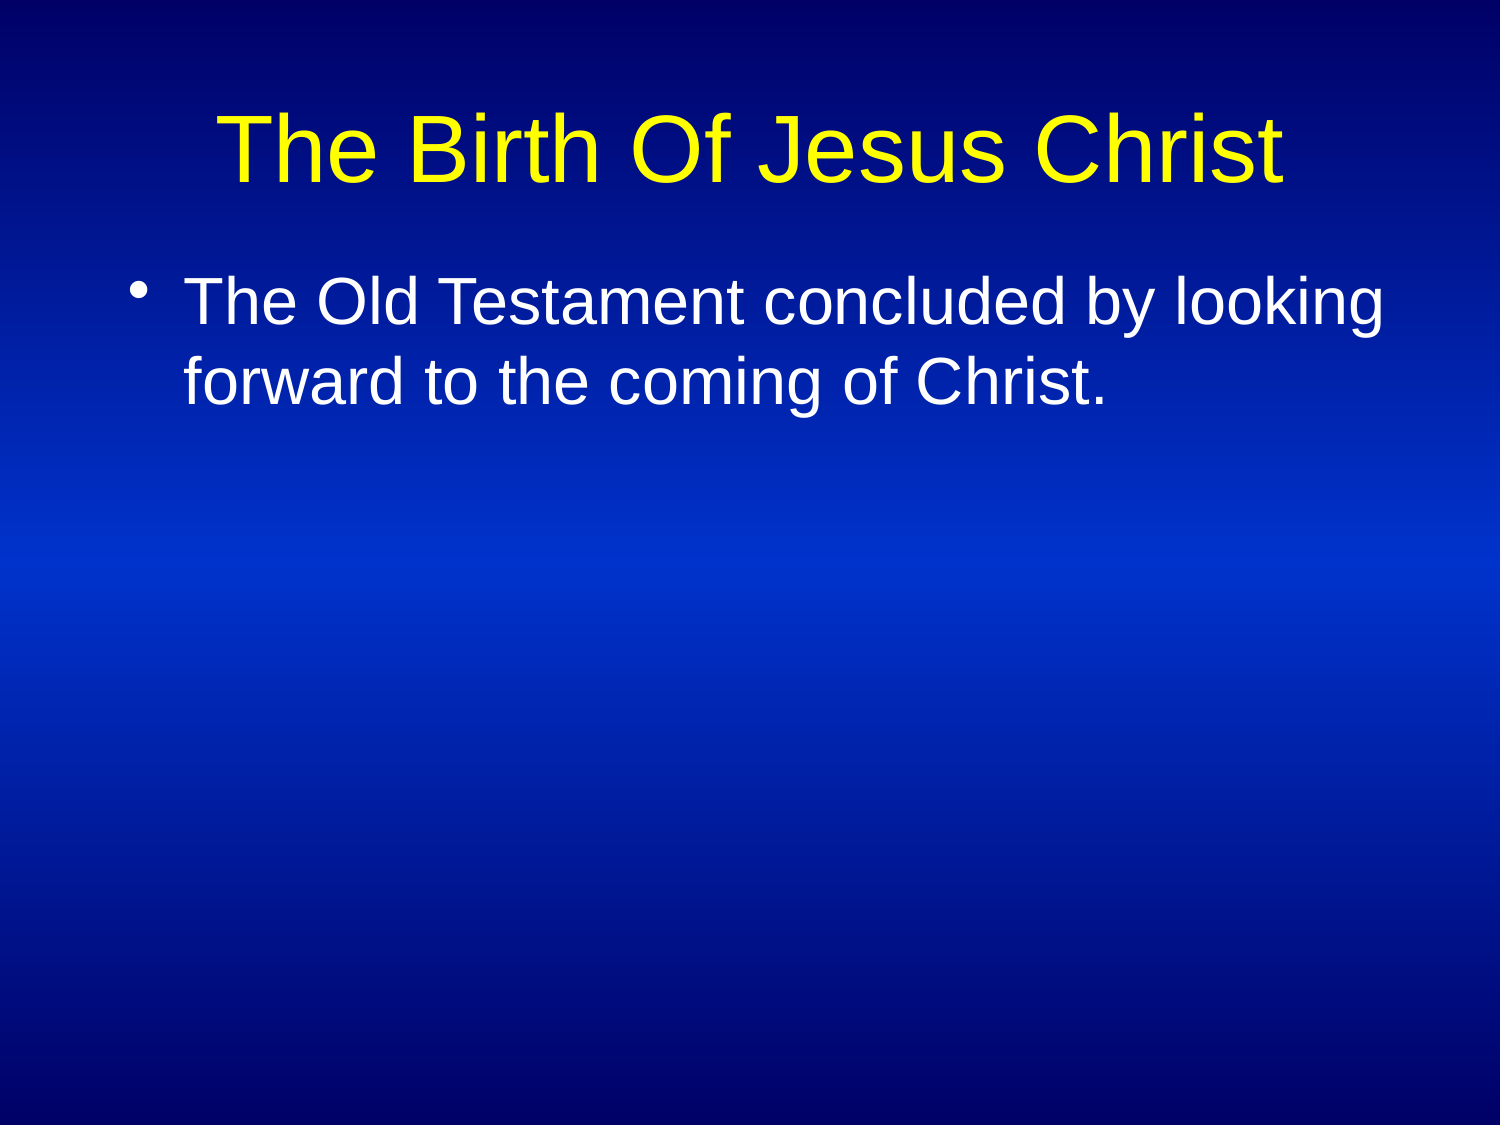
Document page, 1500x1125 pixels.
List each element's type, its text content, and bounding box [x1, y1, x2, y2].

title The Birth Of Jesus Christ [37, 50, 1463, 238]
list The Old Testament concluded by looking forward to the coming of Christ. [112, 249, 1438, 725]
